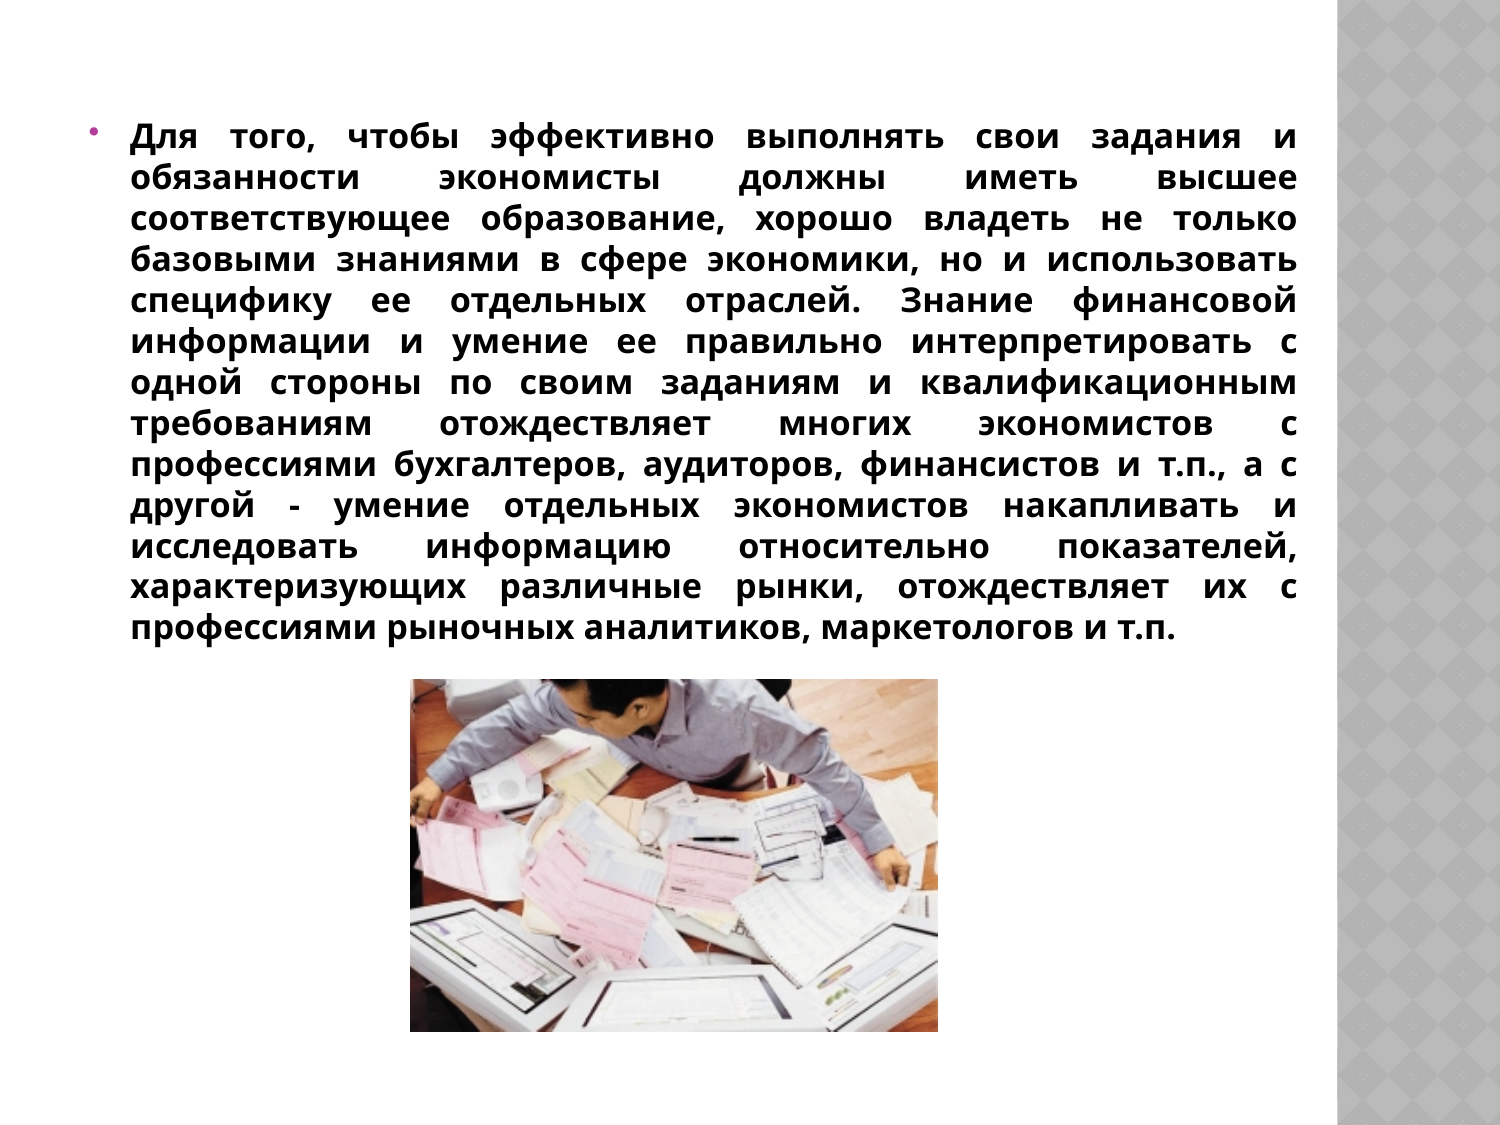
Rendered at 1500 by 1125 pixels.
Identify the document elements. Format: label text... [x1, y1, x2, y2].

list Для того, чтобы эффективно выполнять свои задания и обязанности экономисты должны иметь высшее соответствующее образование, хорошо владеть не только базовыми знаниями в сфере экономики, но и использовать специфику ее отдельных отраслей. Знание финансовой информации и умение ее правильно интерпретировать с одной стороны по своим заданиям и квалификационным требованиям отождествляет многих экономистов с профессиями бухгалтеров, аудиторов, финансистов и т.п., а с другой - умение отдельных экономистов накапливать и исследовать информацию относительно показателей, характеризующих различные рынки, отождествляет их с профессиями рыночных аналитиков, маркетологов и т.п. [75, 58, 1313, 657]
picture [409, 679, 938, 1032]
